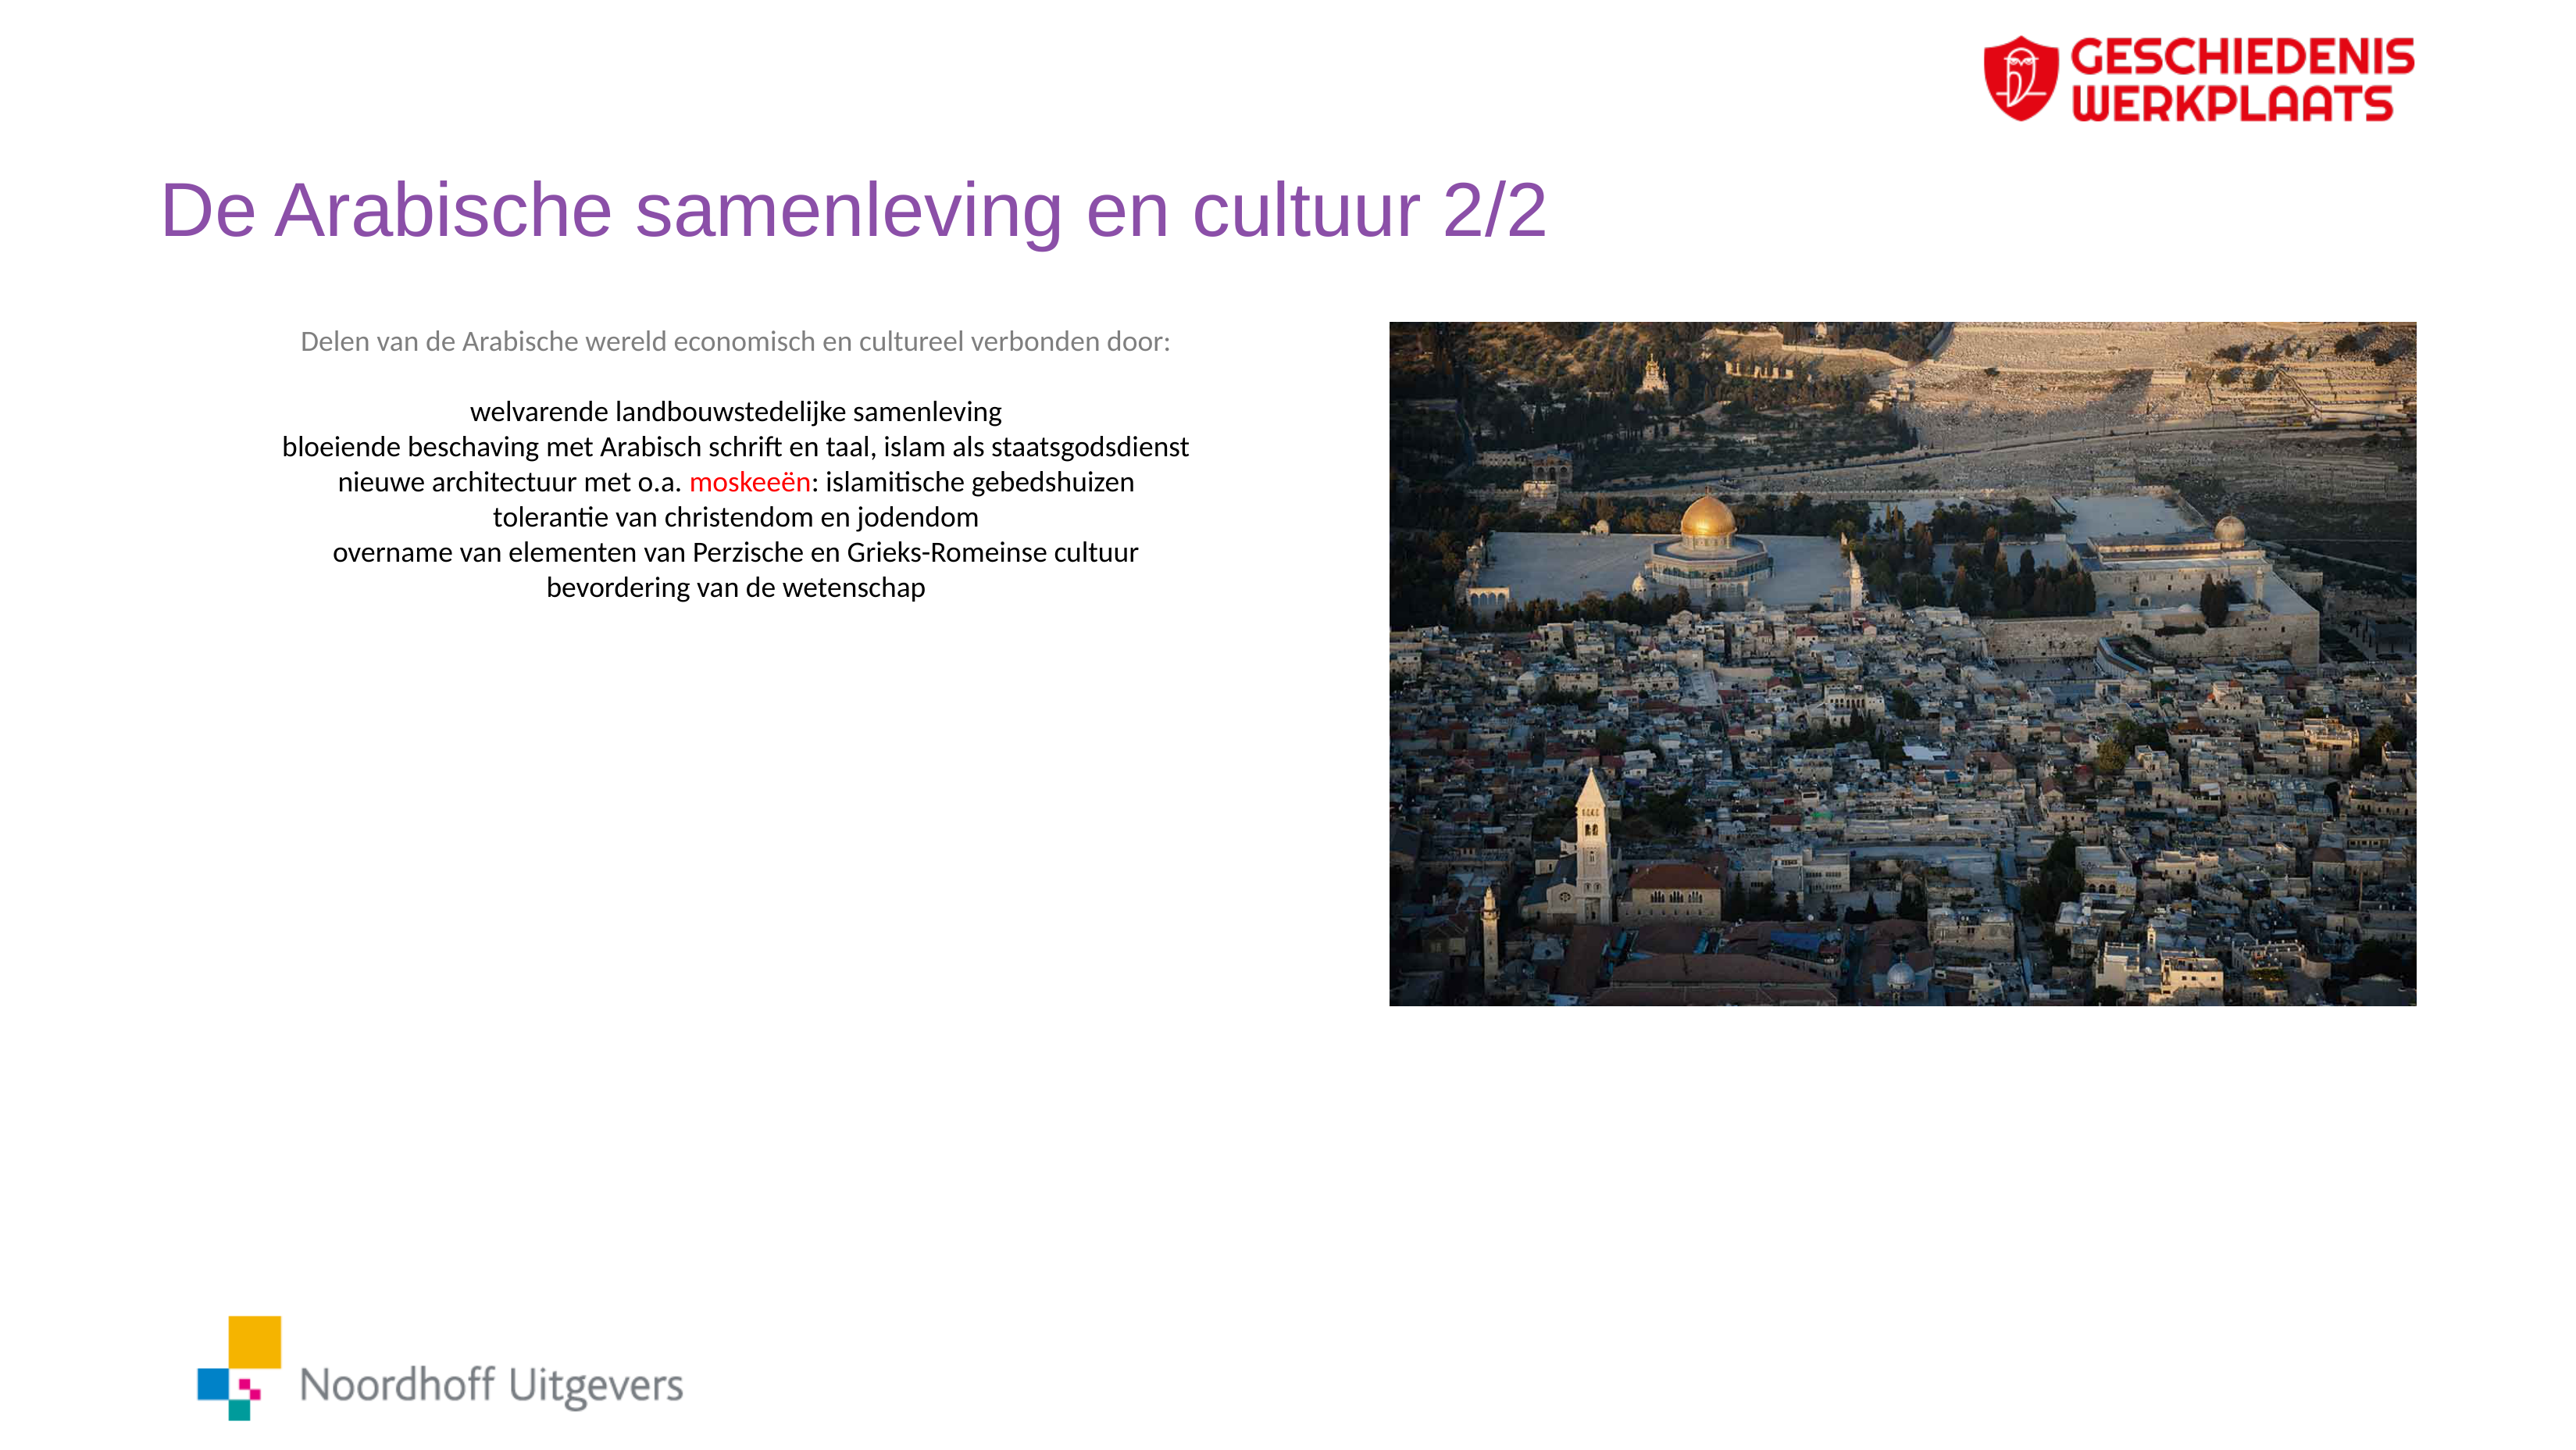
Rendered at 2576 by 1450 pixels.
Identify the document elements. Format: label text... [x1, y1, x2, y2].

list Delen van de Arabische wereld economisch en cultureel verbonden door: welvarende landbouwstedelijke samenleving bloeiende beschaving met Arabisch schrift en taal, islam als staatsgodsdienst nieuwe architectuur met o.a. moskeeën: islamitische gebedshuizen tolerantie van christendom en jodendom overname van elementen van Perzische en Grieks-Romeinse cultuur bevordering van de wetenschap [159, 322, 1328, 1288]
picture [159, 1288, 802, 1449]
title De Arabische samenleving en cultuur 2/2 [159, 159, 2416, 266]
picture [1390, 322, 2417, 1006]
picture [1610, 0, 2576, 161]
